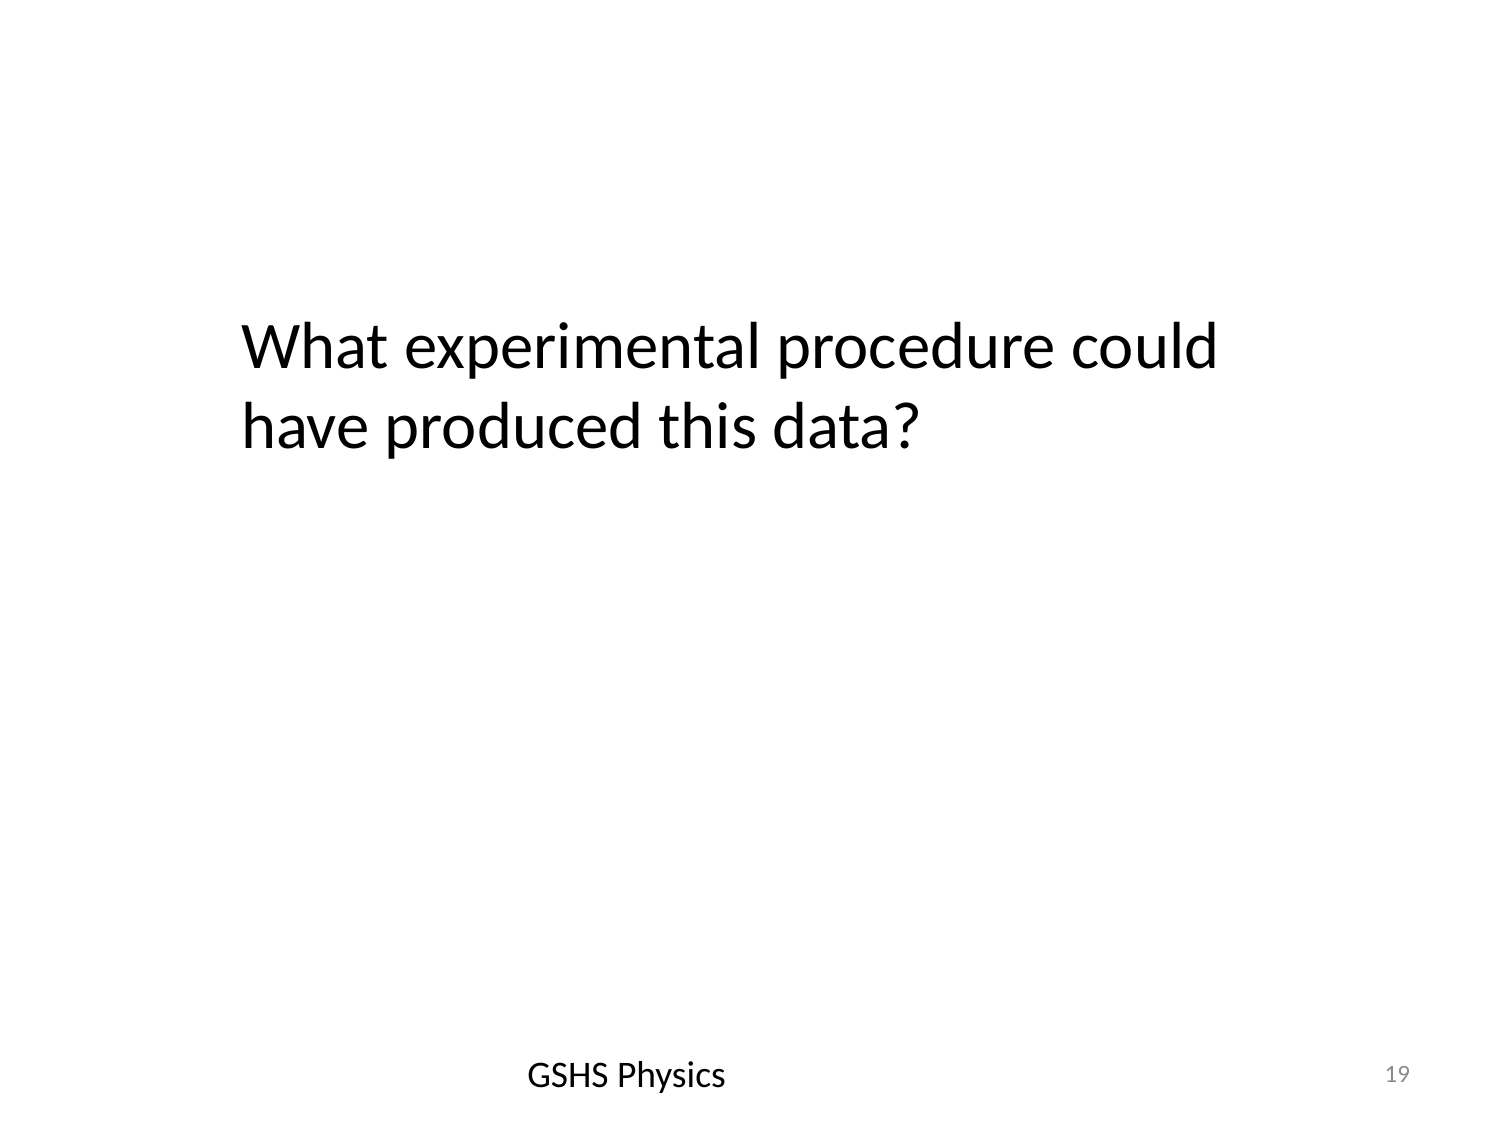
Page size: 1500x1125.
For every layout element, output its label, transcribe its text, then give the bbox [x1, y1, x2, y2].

footer GSHS Physics [512, 1042, 988, 1103]
text_box What experimental procedure could have produced this data? [226, 294, 1337, 470]
slide_number 19 [1074, 1042, 1425, 1103]
